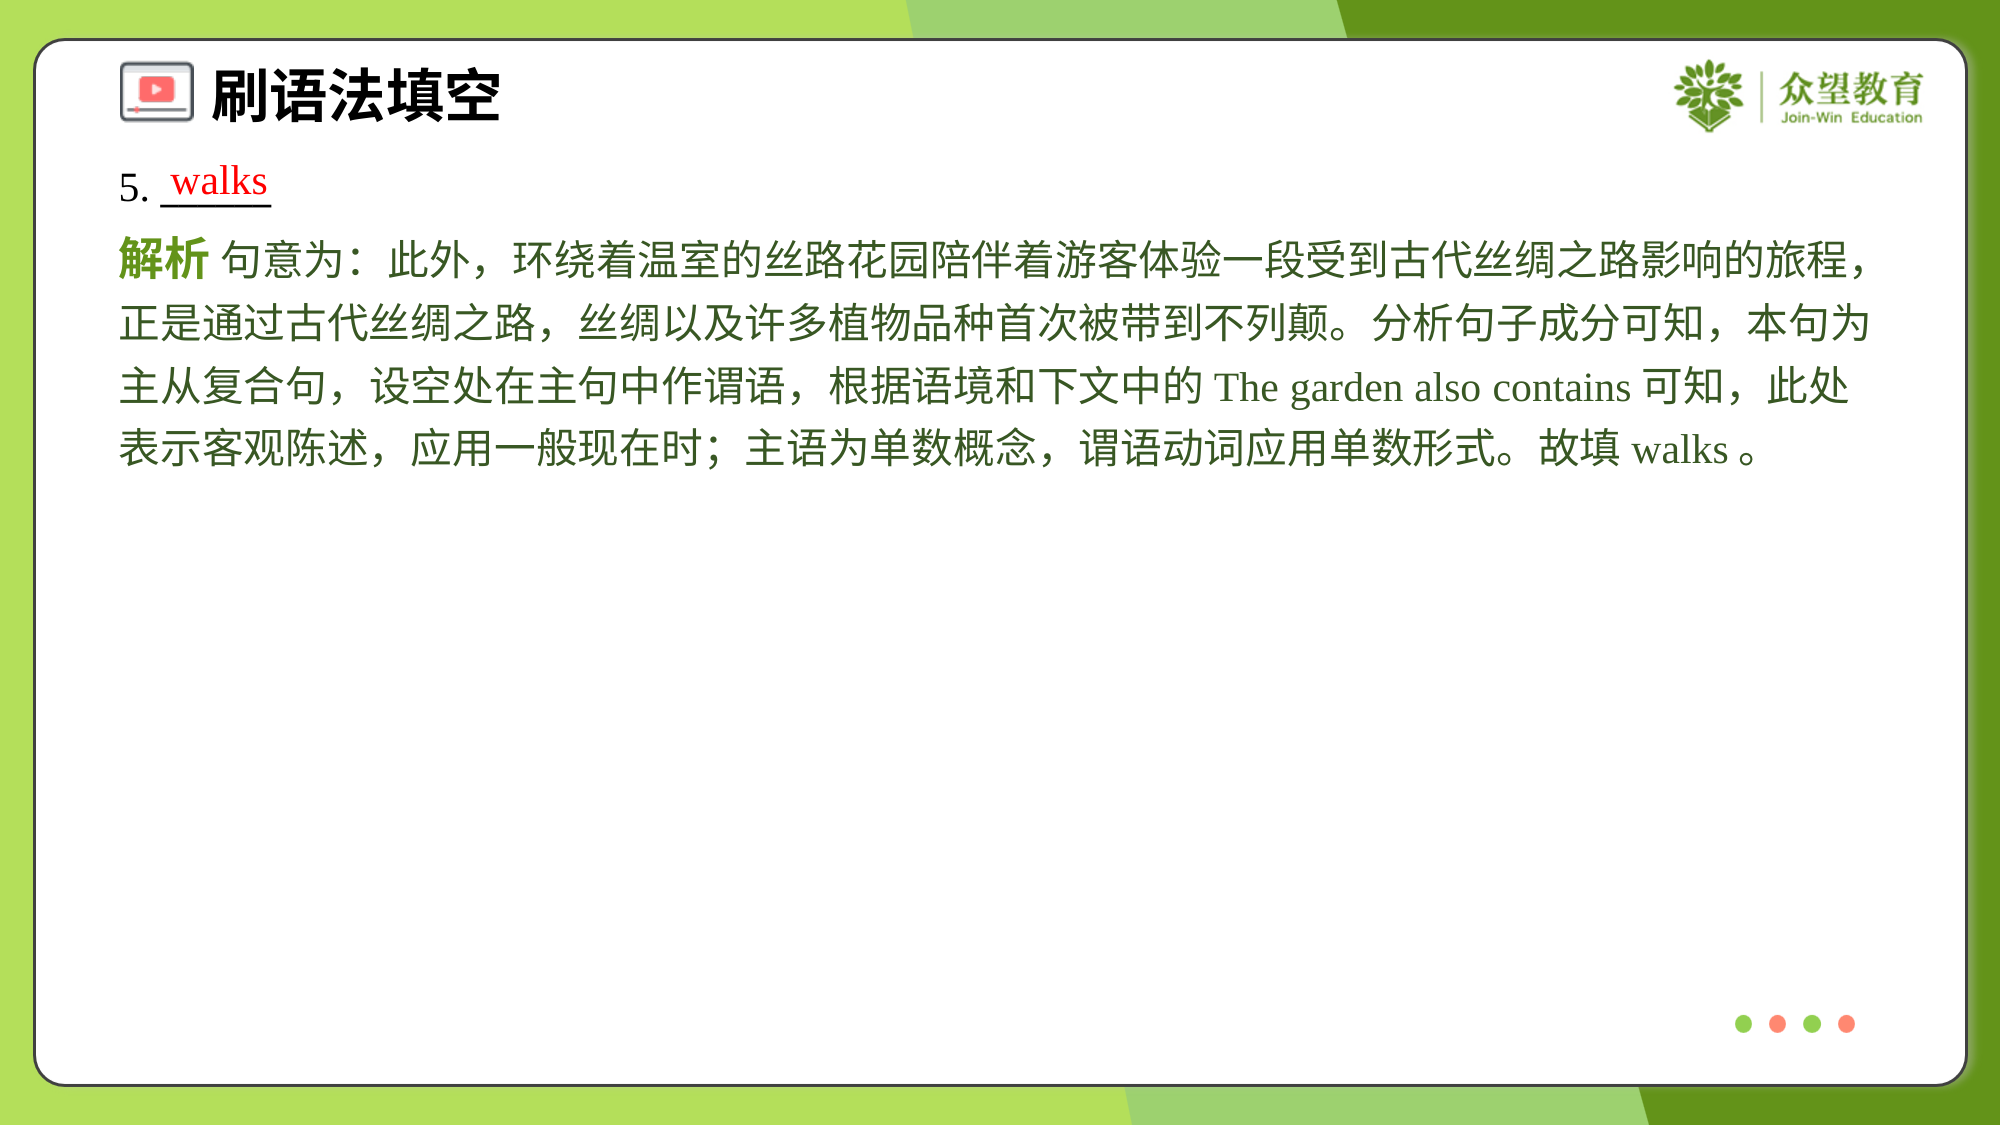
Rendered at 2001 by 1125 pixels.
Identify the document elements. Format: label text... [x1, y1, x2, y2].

text_box walks [165, 140, 273, 199]
text_box 5. ______ [118, 146, 1883, 204]
text_box 解析 句意为：此外，环绕着温室的丝路花园陪伴着游客体验一段受到古代丝绸之路影响的旅程，正是通过古代丝绸之路，丝绸以及许多植物品种首次被带到不列颠。分析句子成分可知，本句为主从复合句，设空处在主句中作谓语，根据语境和下文中的The garden also contains可知，此处表示客观陈述，应用一般现在时；主语为单数概念，谓语动词应用单数形式。故填walks。 [118, 215, 1883, 468]
picture [0, 0, 2000, 1125]
